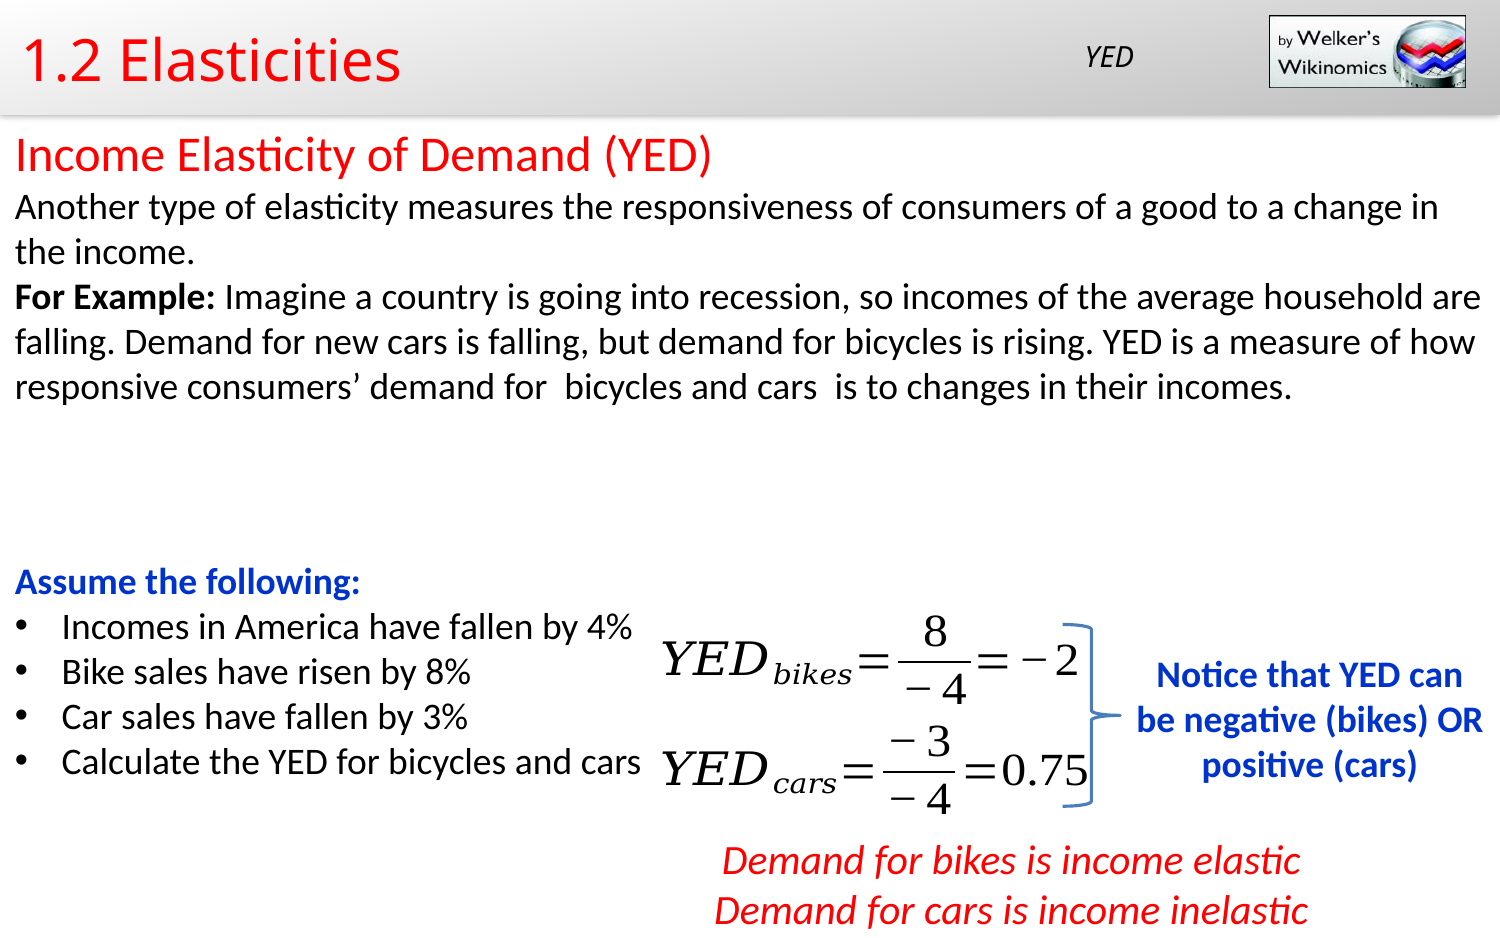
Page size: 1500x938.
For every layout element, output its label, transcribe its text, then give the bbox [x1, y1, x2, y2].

text_box Notice that YED can be negative (bikes) OR positive (cars) [1120, 642, 1500, 792]
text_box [0, 0, 1500, 115]
text_box Demand for bikes is income elastic Demand for cars is income inelastic [660, 825, 1363, 938]
text_box [1062, 623, 1120, 807]
